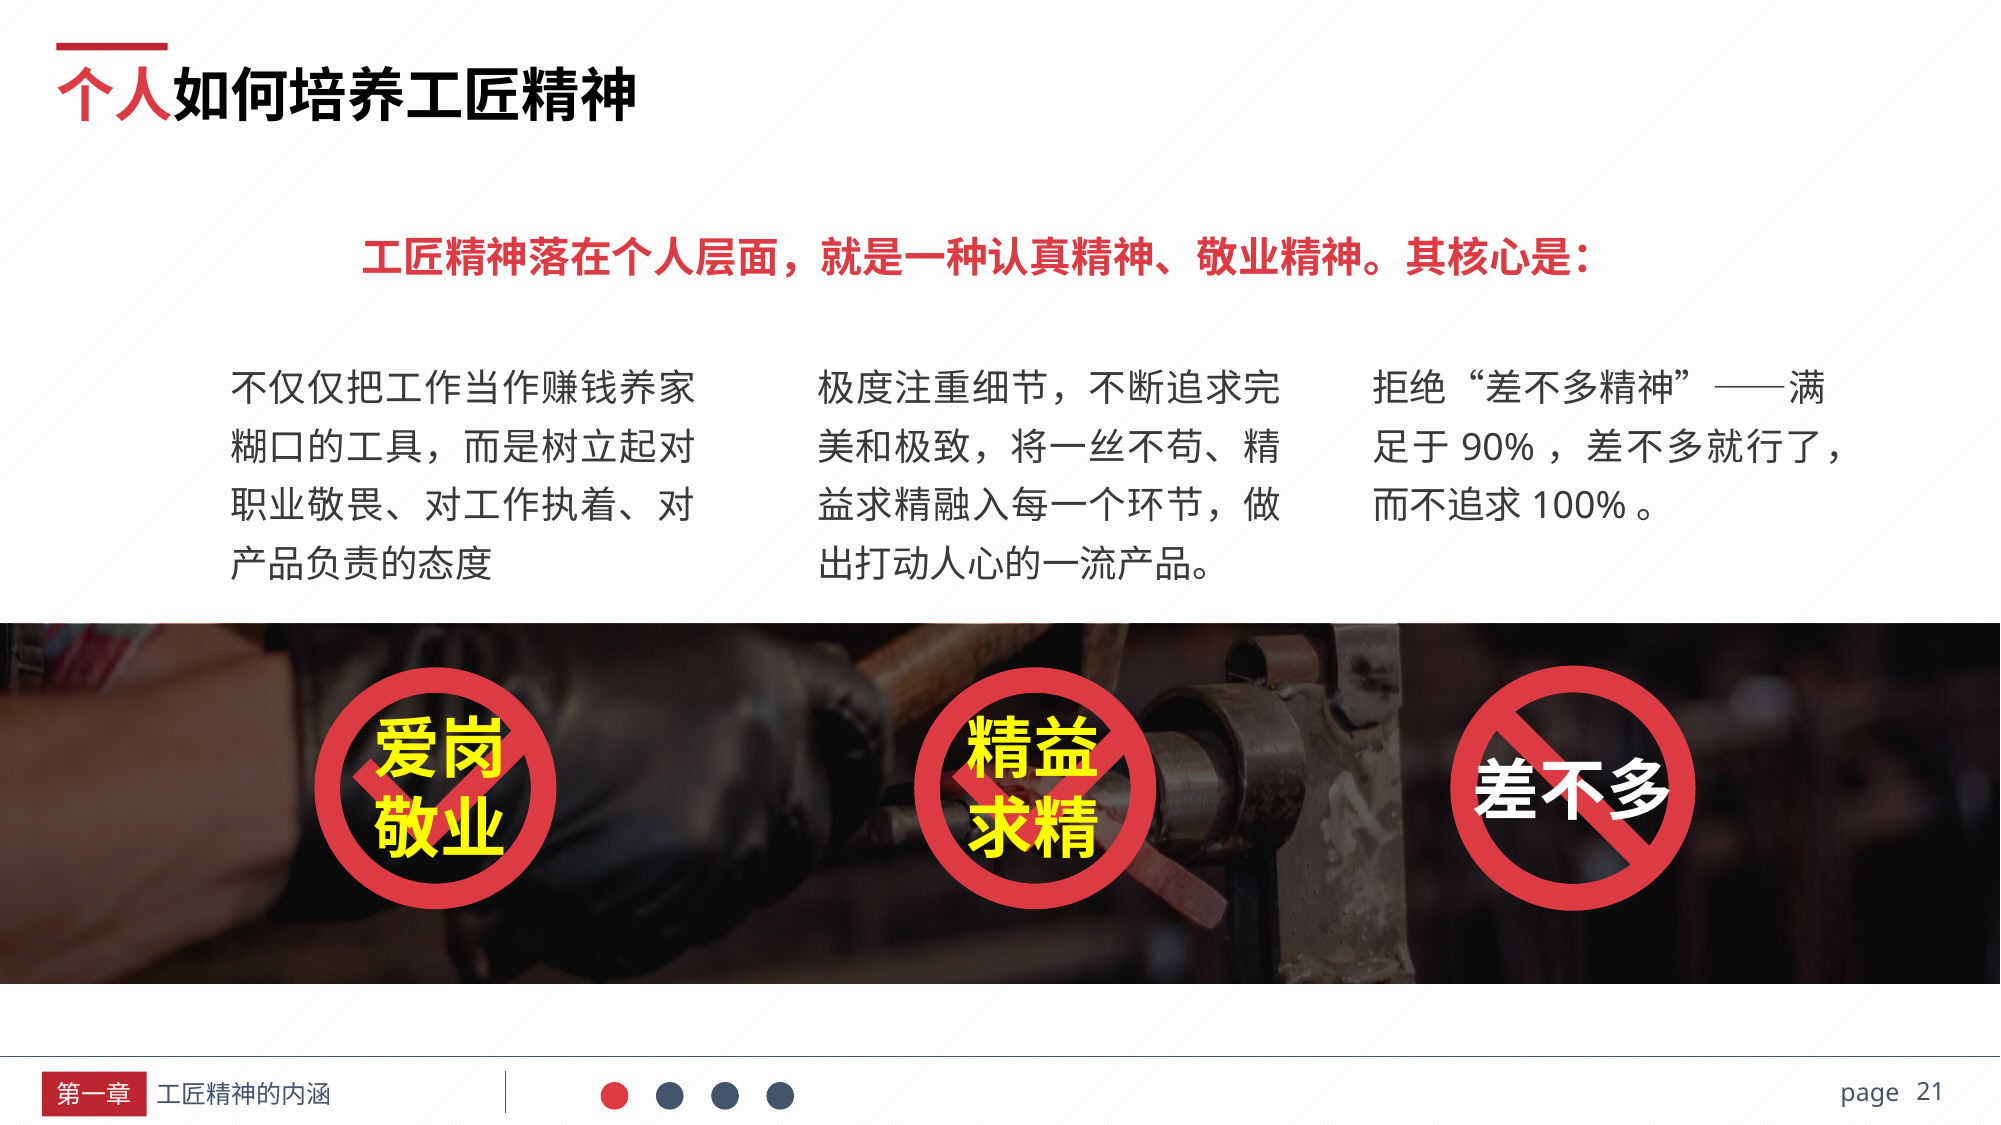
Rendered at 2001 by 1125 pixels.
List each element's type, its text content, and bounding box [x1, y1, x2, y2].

text_box 极度注重细节，不断追求完美和极致，将一丝不苟、精益求精融入每一个环节，做出打动人心的一流产品。 [802, 343, 1297, 593]
picture [0, 623, 2000, 985]
text_box 个人如何培养工匠精神 [41, 50, 954, 136]
text_box 不仅仅把工作当作赚钱养家糊口的工具，而是树立起对职业敬畏、对工作执着、对产品负责的态度 [215, 343, 711, 593]
text_box [56, 42, 168, 50]
text_box 工匠精神落在个人层面，就是一种认真精神、敬业精神。其核心是： [79, 223, 1828, 289]
text_box 拒绝“差不多精神”——满足于90%，差不多就行了，而不追求100%。 [1357, 343, 1841, 534]
